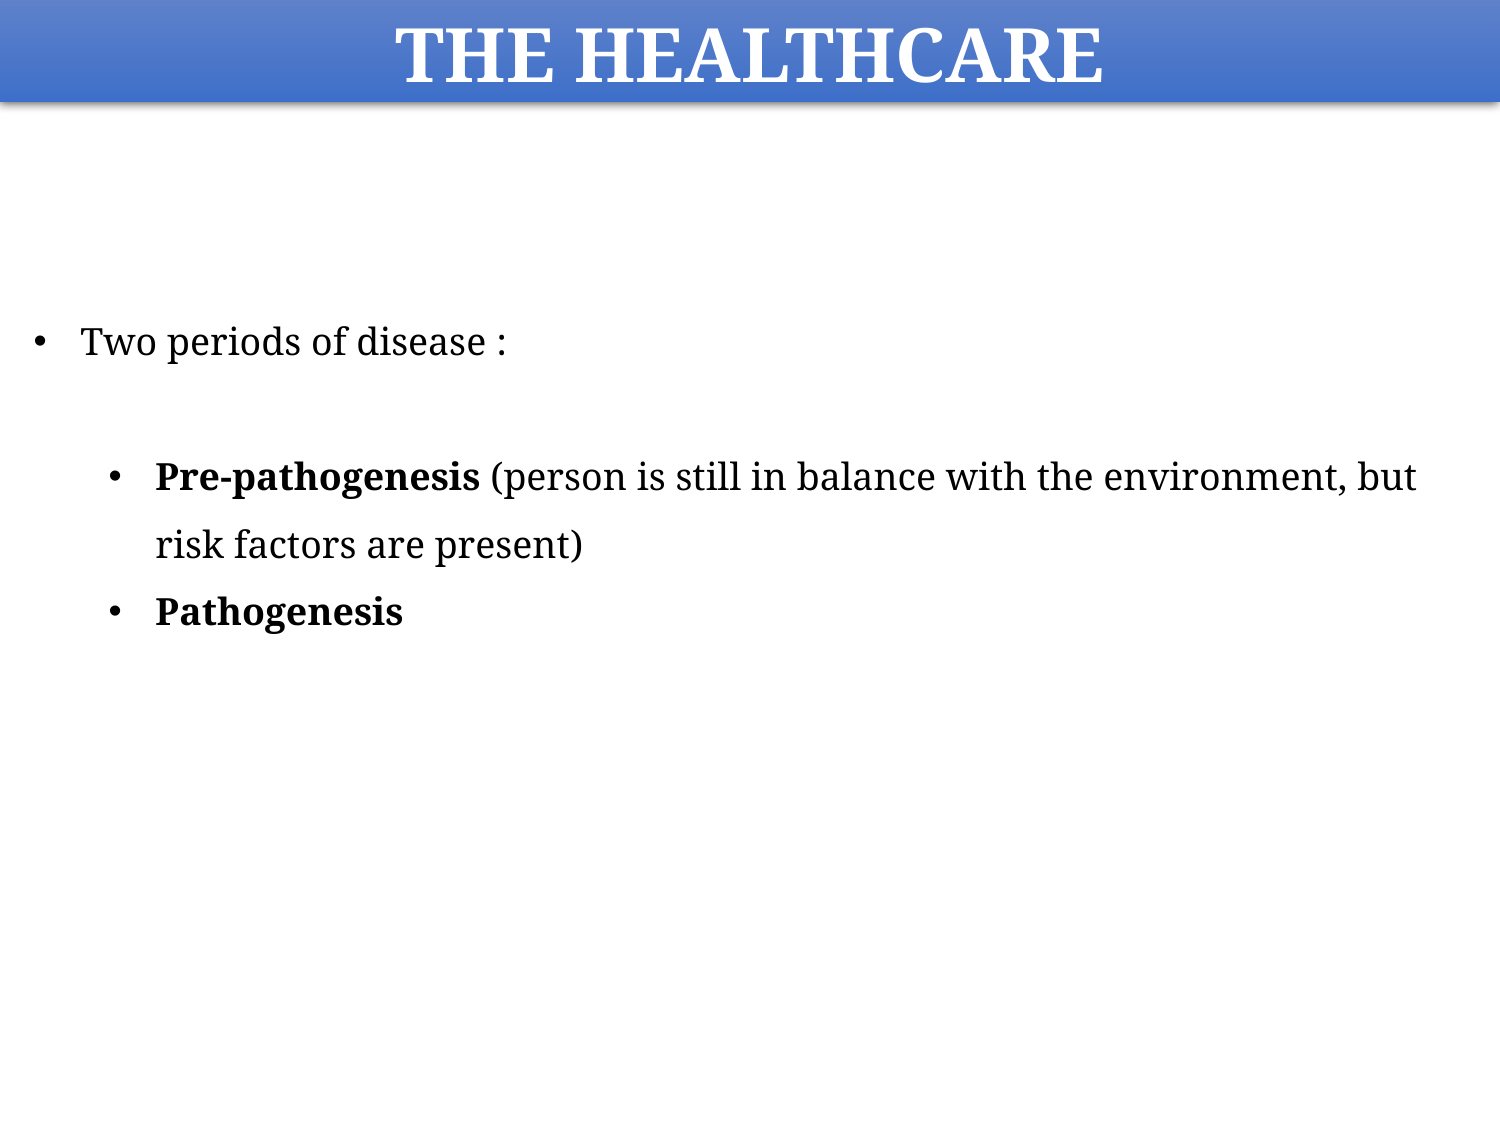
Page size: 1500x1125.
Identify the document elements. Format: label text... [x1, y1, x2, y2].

text_box Two periods of disease : Pre-pathogenesis (person is still in balance with the environment, but risk factors are present) Pathogenesis [18, 243, 1482, 641]
text_box THE HEALTHCARE [0, 0, 1500, 102]
